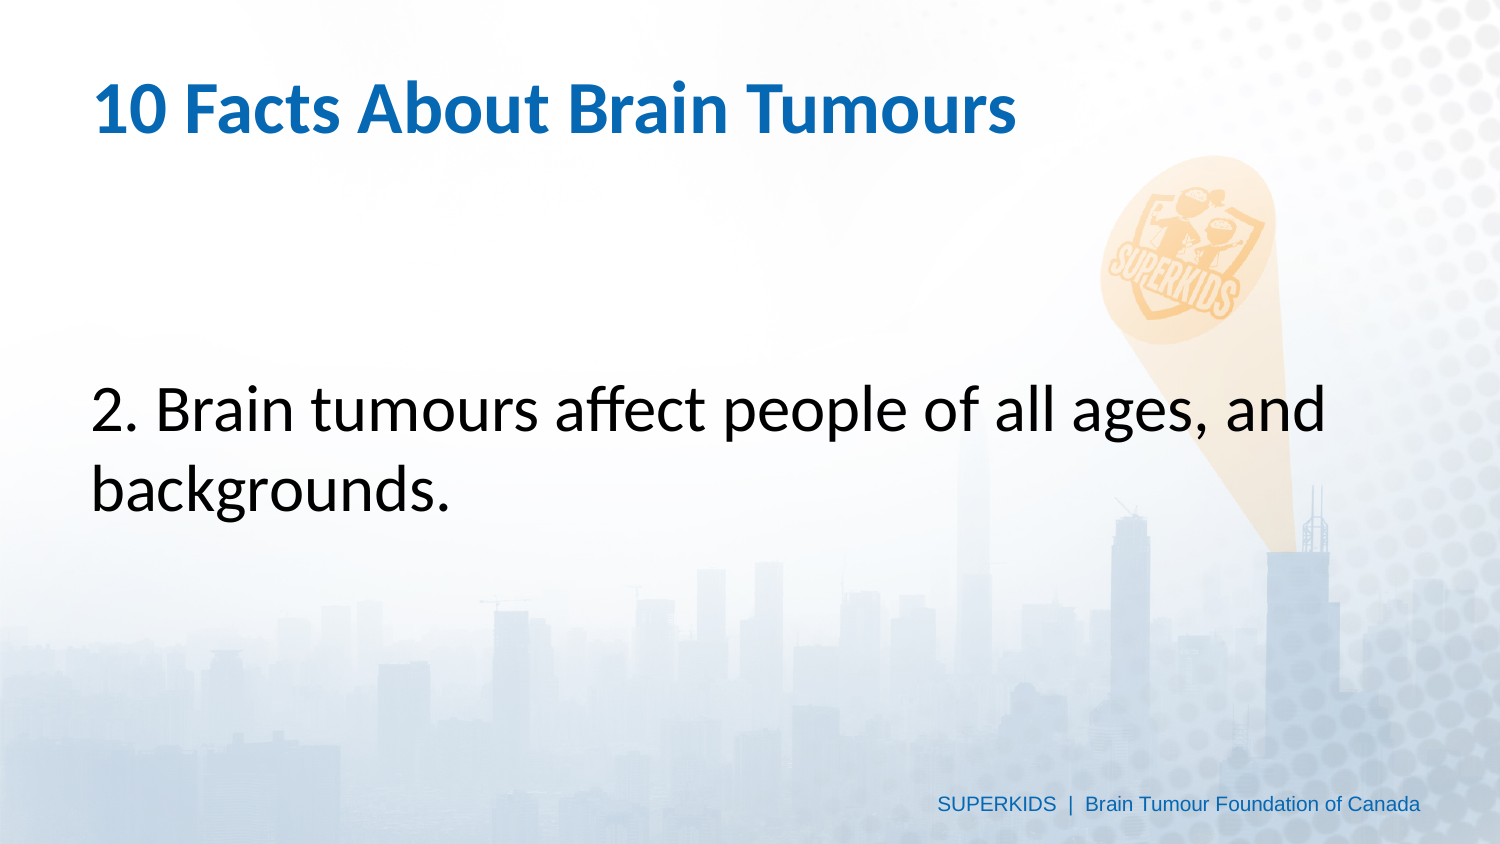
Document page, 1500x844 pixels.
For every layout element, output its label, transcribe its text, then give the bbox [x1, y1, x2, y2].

picture [0, 0, 1500, 844]
list 2. Brain tumours affect people of all ages, and backgrounds. [74, 196, 1426, 754]
title 10 Facts About Brain Tumours [76, 33, 1426, 175]
